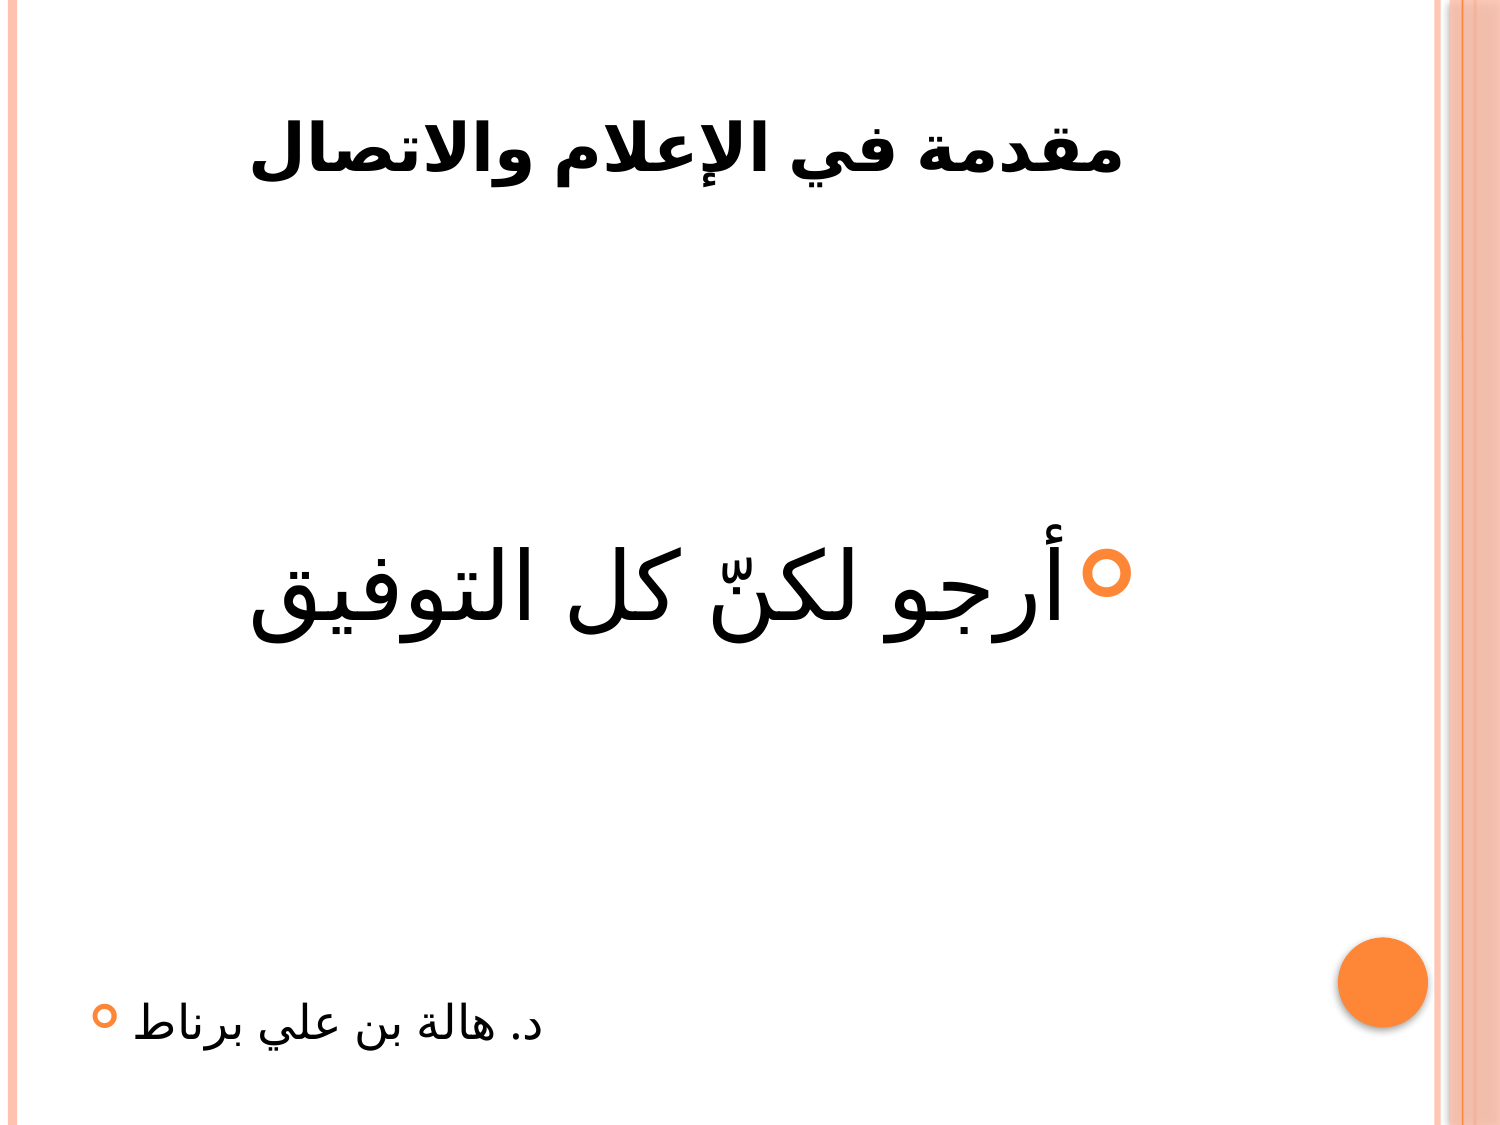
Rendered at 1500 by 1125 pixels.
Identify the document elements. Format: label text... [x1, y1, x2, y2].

title مقدمة في الإعلام والاتصال [75, 45, 1300, 233]
list أرجو لكنّ كل التوفيق د. هالة بن علي برناط [75, 262, 1300, 1062]
